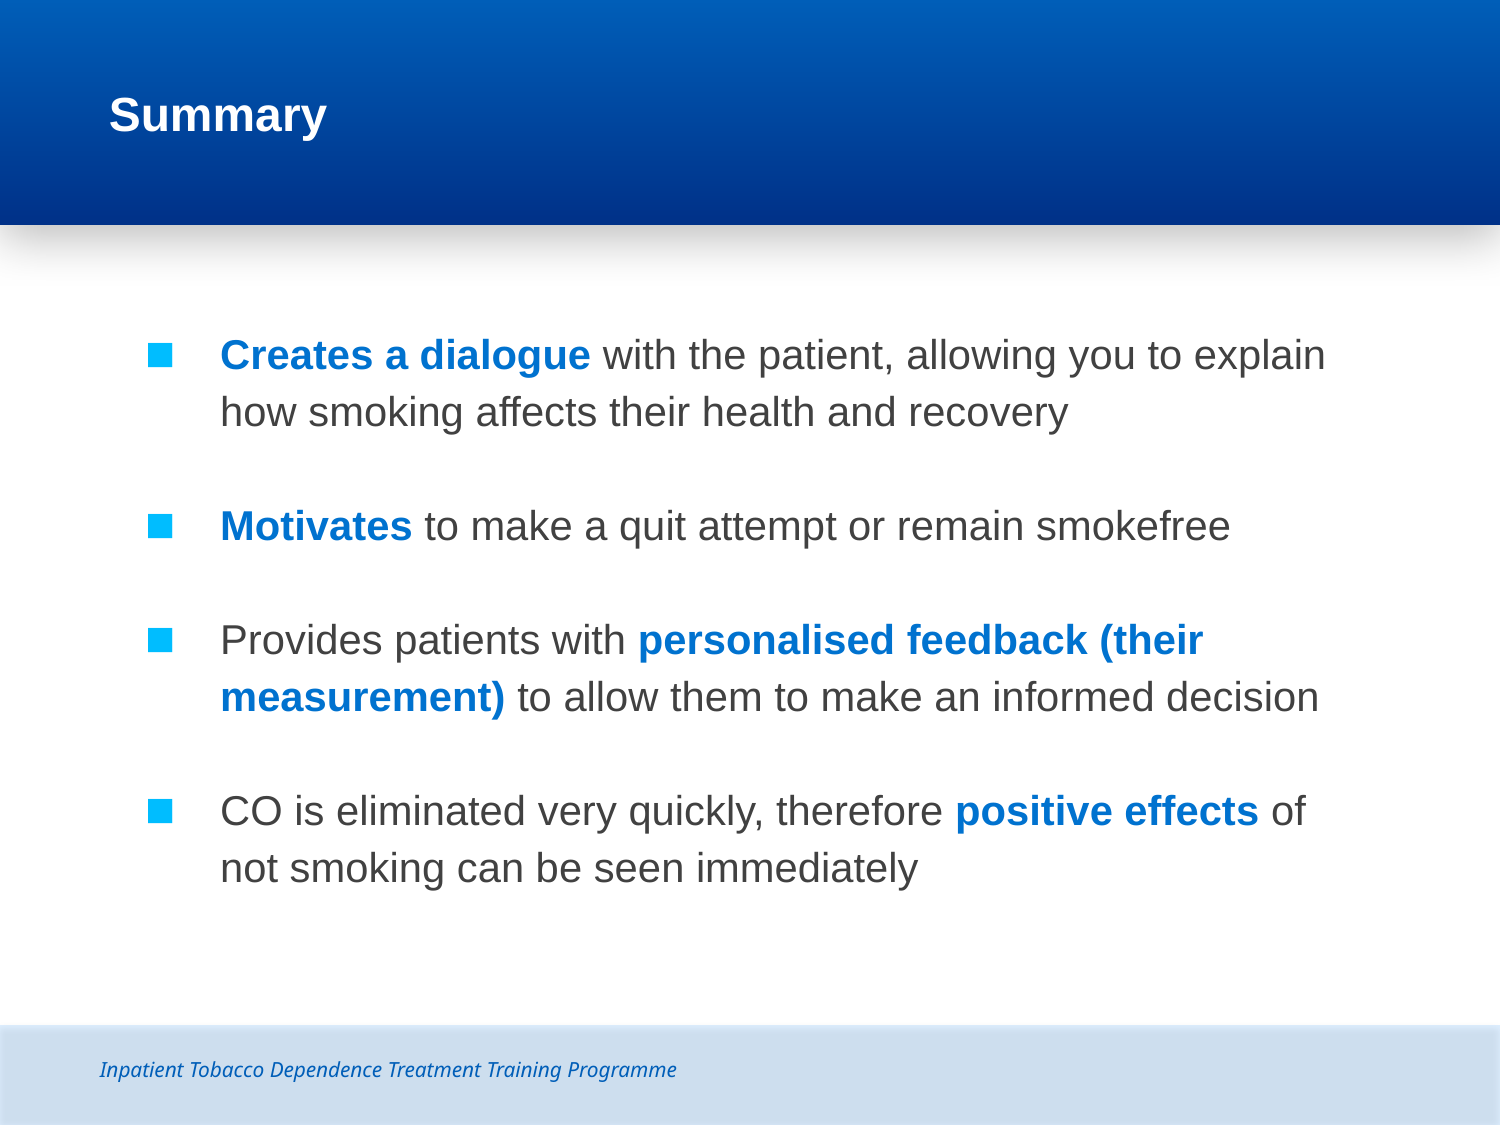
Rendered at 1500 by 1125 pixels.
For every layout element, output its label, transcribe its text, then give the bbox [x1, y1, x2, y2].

title Summary [93, 24, 1401, 201]
text_box Inpatient Tobacco Dependence Treatment Training Programme [84, 1038, 790, 1099]
text_box Creates a dialogue with the patient, allowing you to explain how smoking affects their health and recovery Motivates to make a quit attempt or remain smokefree Provides patients with personalised feedback (their measurement) to allow them to make an informed decision CO is eliminated very quickly, therefore positive effects of not smoking can be seen immediately [130, 263, 1387, 899]
